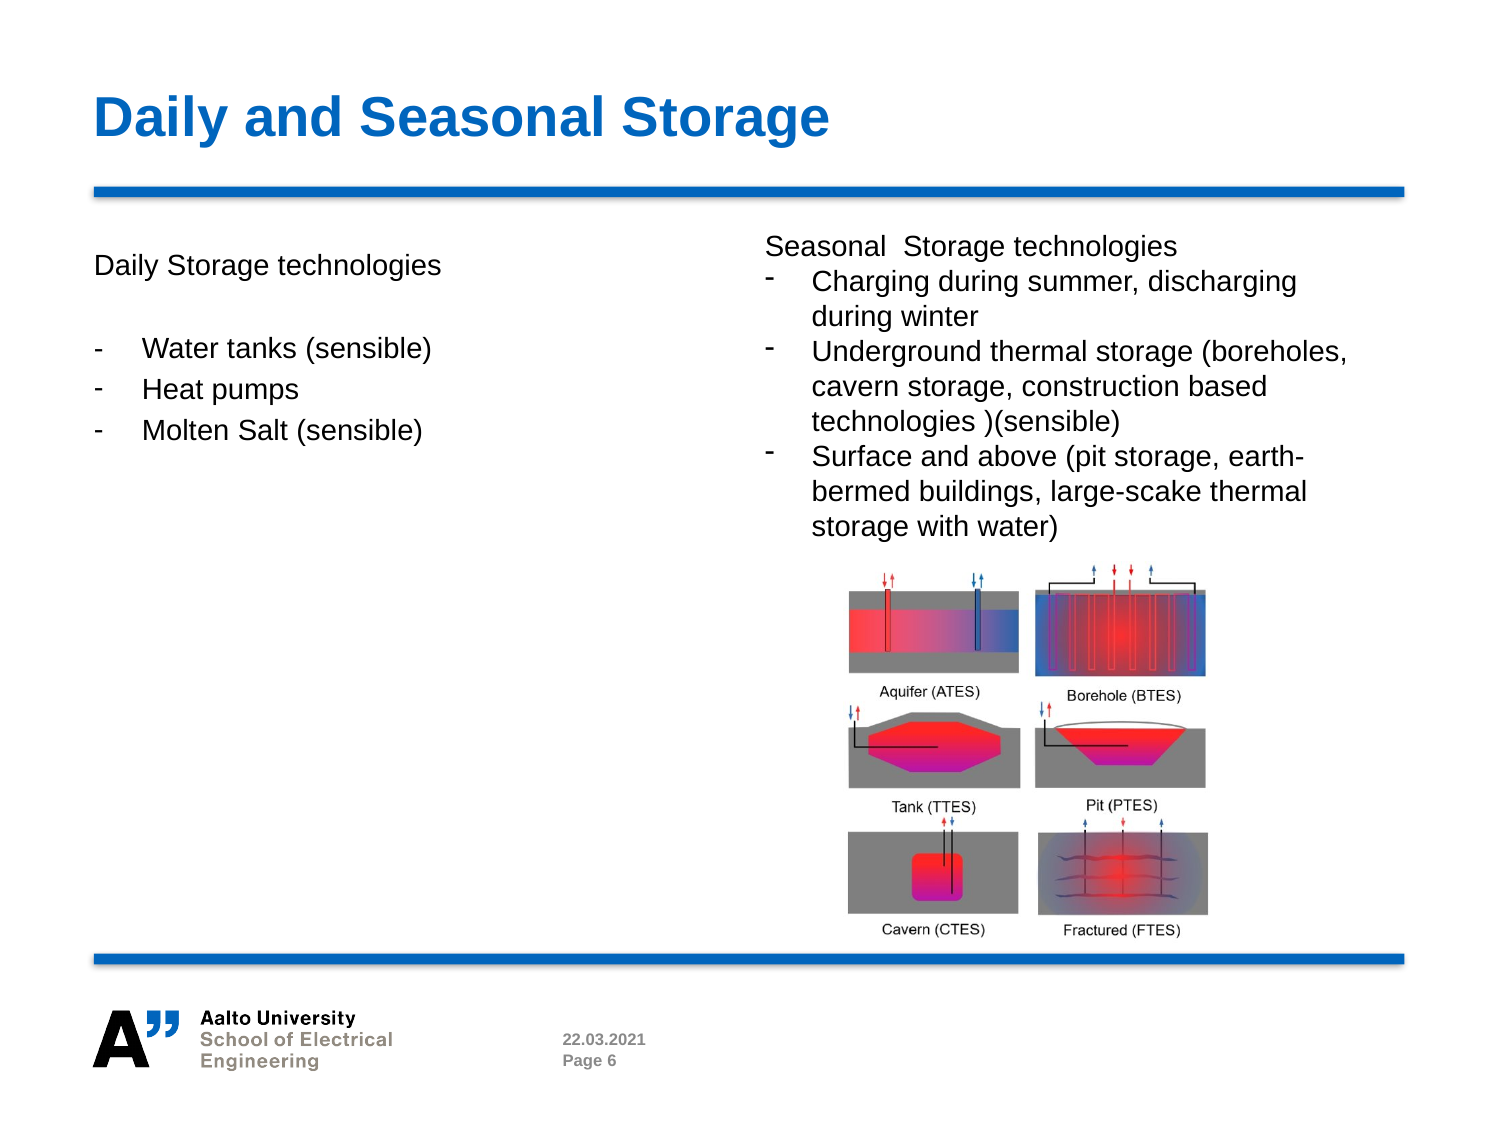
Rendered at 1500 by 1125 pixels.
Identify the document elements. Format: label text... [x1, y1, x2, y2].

picture [35, 953, 449, 1125]
slide_number Page 6 [562, 1050, 816, 1071]
picture [843, 561, 1210, 946]
list Daily Storage technologies - Water tanks (sensible) Heat pumps Molten Salt (sensible) [93, 245, 613, 887]
title Daily and Seasonal Storage [93, 80, 1369, 228]
text_box Seasonal Storage technologies Charging during summer, discharging during winter Underground thermal storage (boreholes, cavern storage, construction based technologies )(sensible) Surface and above (pit storage, earth-bermed buildings, large-scake thermal storage with water) [749, 220, 1369, 550]
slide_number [562, 1029, 816, 1050]
